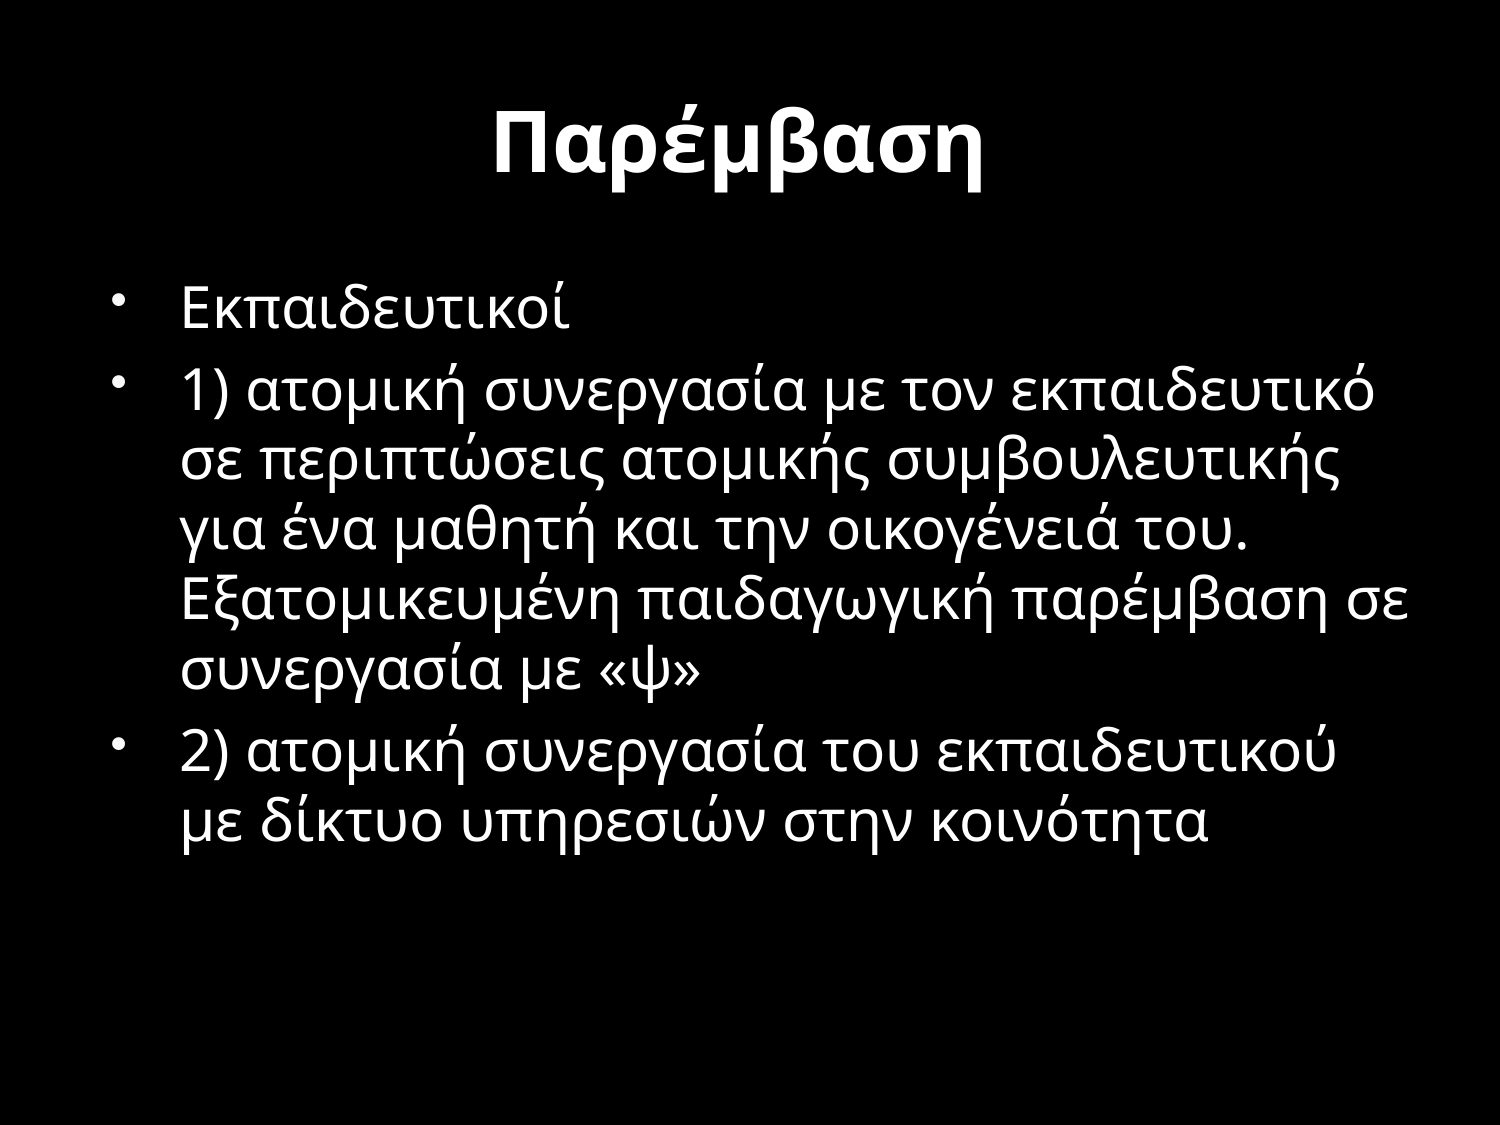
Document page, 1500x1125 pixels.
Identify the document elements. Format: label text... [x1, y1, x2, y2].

title Παρέμβαση [75, 45, 1425, 233]
list Εκπαιδευτικοί 1) ατομική συνεργασία με τον εκπαιδευτικό σε περιπτώσεις ατομικής συμβουλευτικής για ένα μαθητή και την οικογένειά του. Εξατομικευμένη παιδαγωγική παρέμβαση σε συνεργασία με «ψ» 2) ατομική συνεργασία του εκπαιδευτικού με δίκτυο υπηρεσιών στην κοινότητα [75, 262, 1425, 1035]
